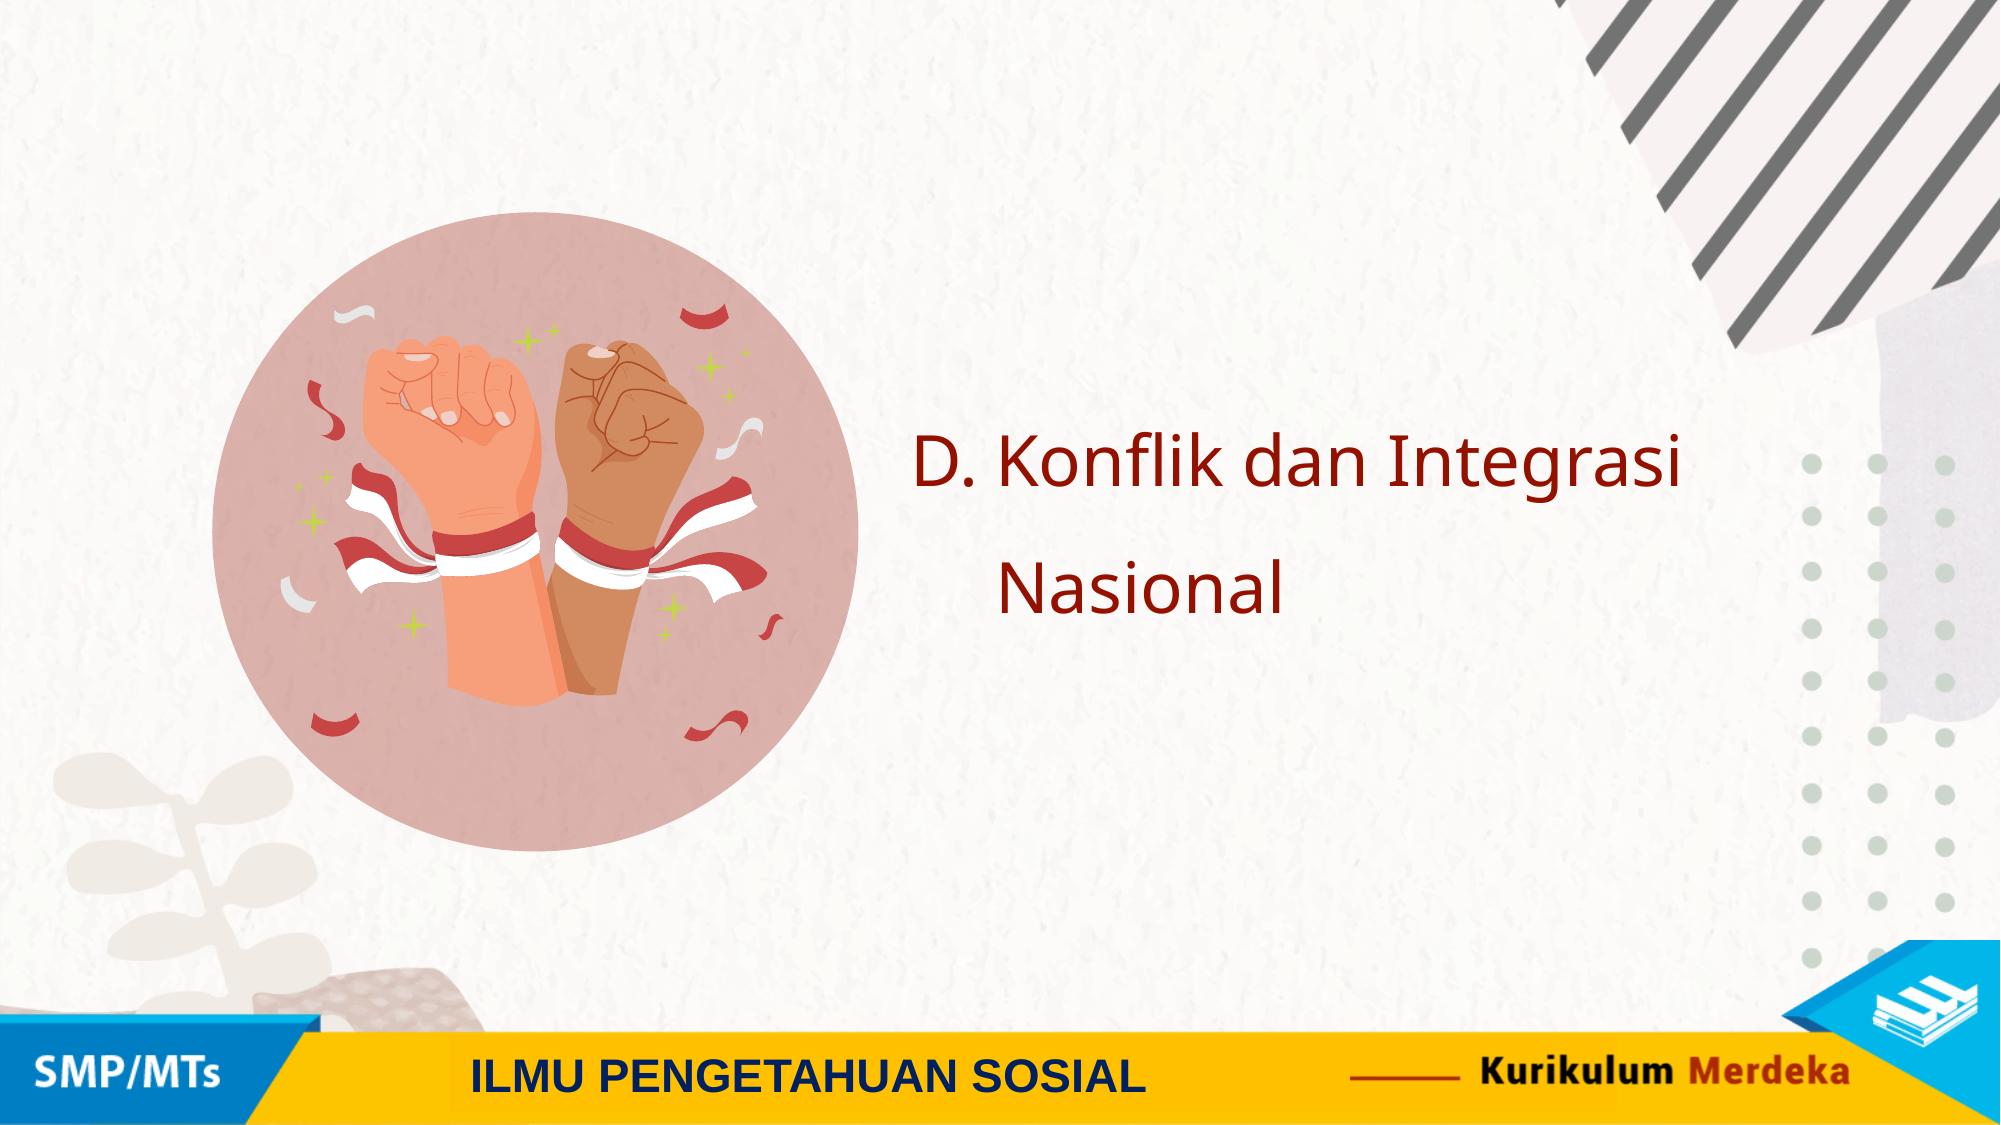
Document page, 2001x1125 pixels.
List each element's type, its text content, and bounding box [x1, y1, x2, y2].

text_box [784, 326, 860, 738]
text_box Konflik dan Integrasi Nasional [896, 365, 1856, 636]
text_box [211, 335, 279, 729]
text_box [308, 211, 763, 303]
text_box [279, 303, 784, 742]
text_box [0, 940, 2000, 1125]
text_box [290, 742, 781, 853]
